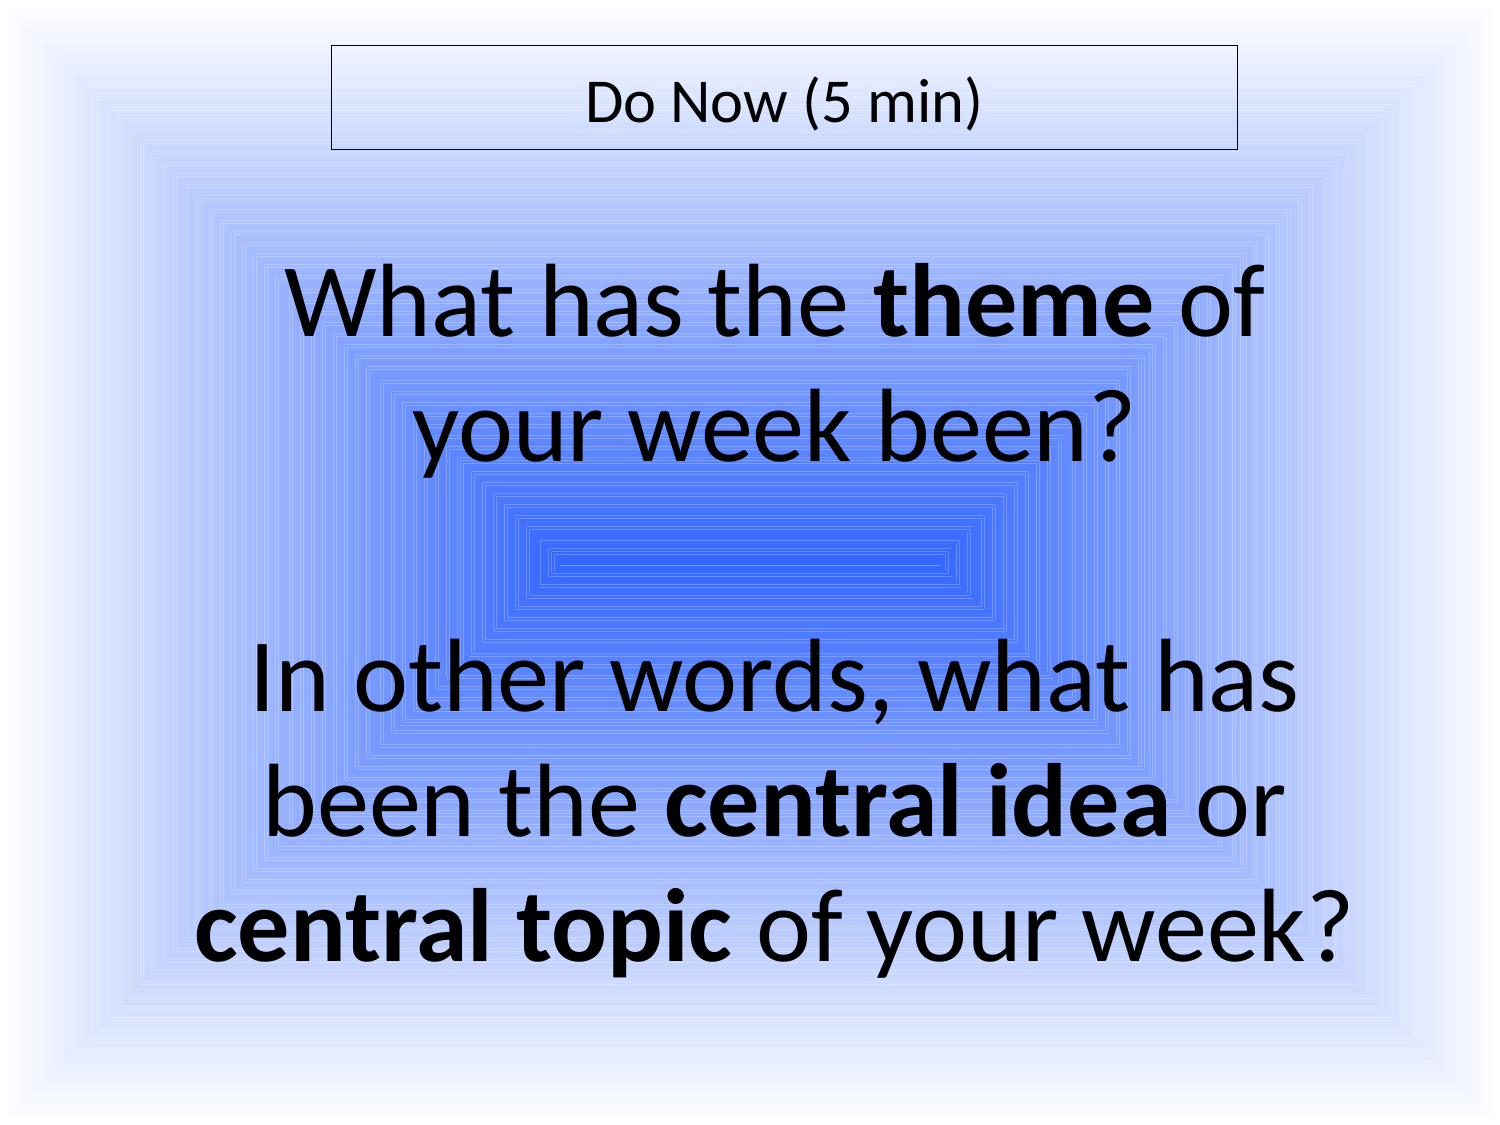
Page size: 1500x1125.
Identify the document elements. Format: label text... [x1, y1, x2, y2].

text_box Do Now (5 min) [331, 45, 1238, 150]
text_box What has the theme of your week been? In other words, what has been the central idea or central topic of your week? [174, 224, 1375, 990]
